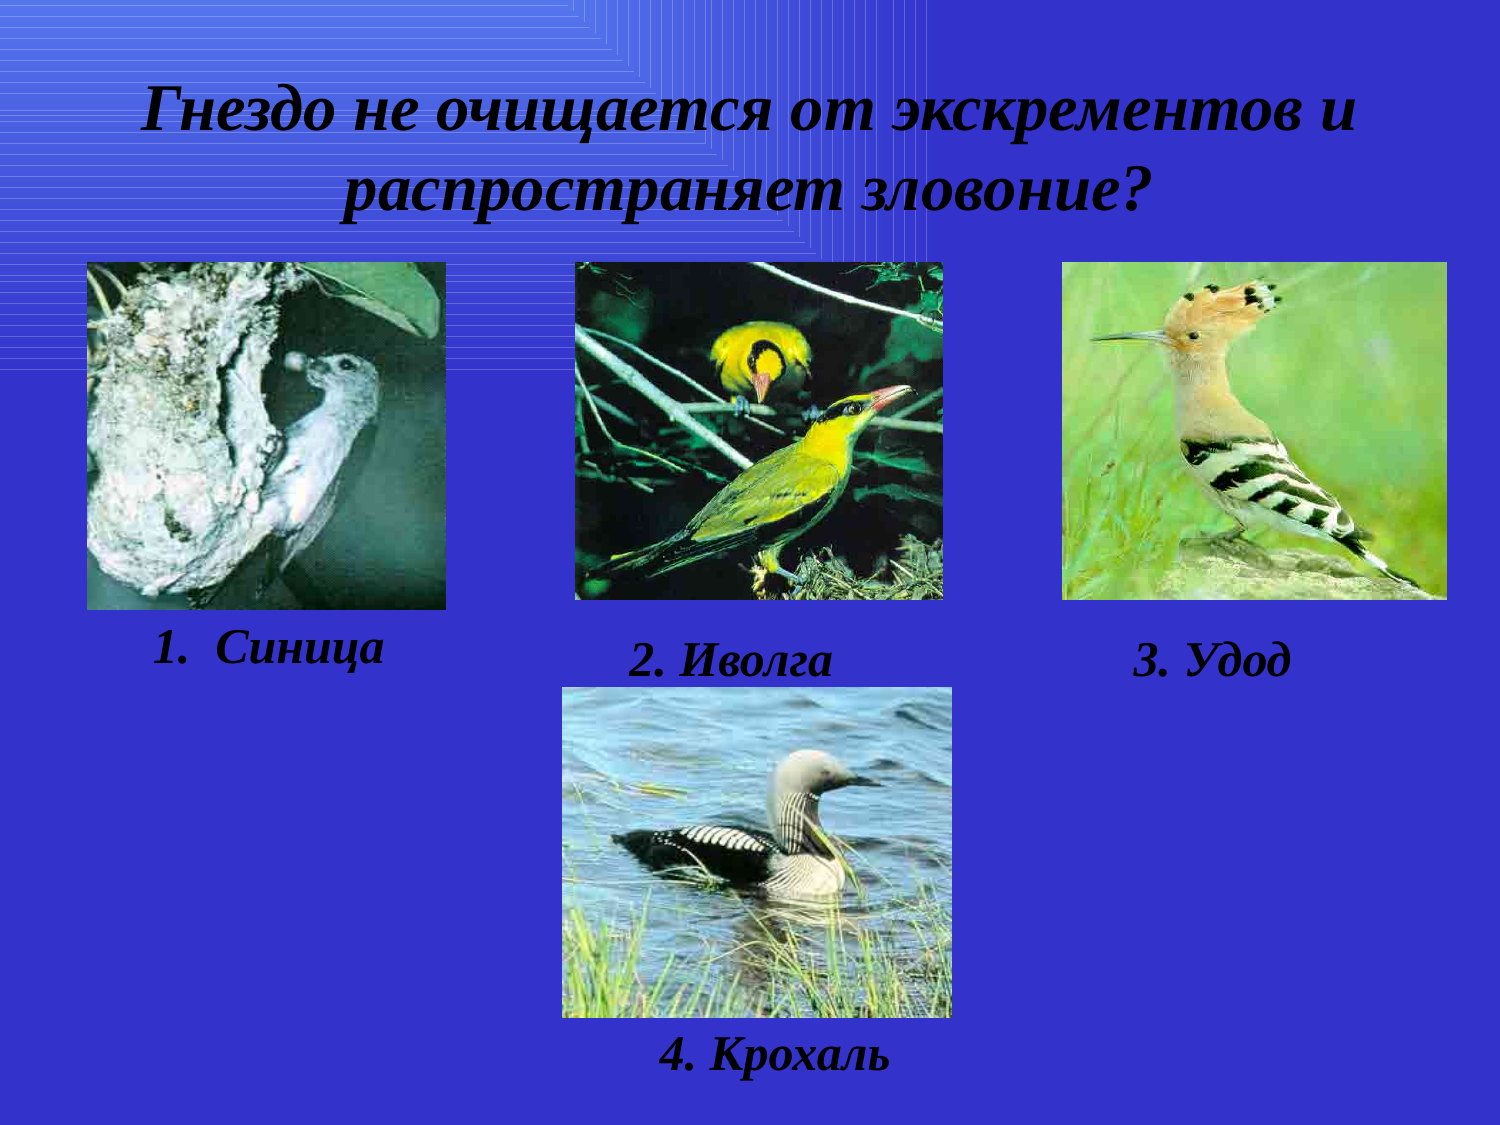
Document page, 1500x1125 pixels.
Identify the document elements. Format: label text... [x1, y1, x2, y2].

text_box 2. Иволга [549, 612, 913, 700]
picture [562, 687, 952, 1018]
text_box 4. Крохаль [587, 1012, 963, 1088]
picture [574, 262, 943, 601]
text_box 3. Удод [1024, 612, 1400, 700]
picture [87, 262, 447, 610]
text_box Гнездо не очищается от экскрементов и распространяет зловоние? [112, 0, 1388, 288]
text_box 1. Синица [87, 614, 450, 688]
picture [1062, 262, 1448, 601]
